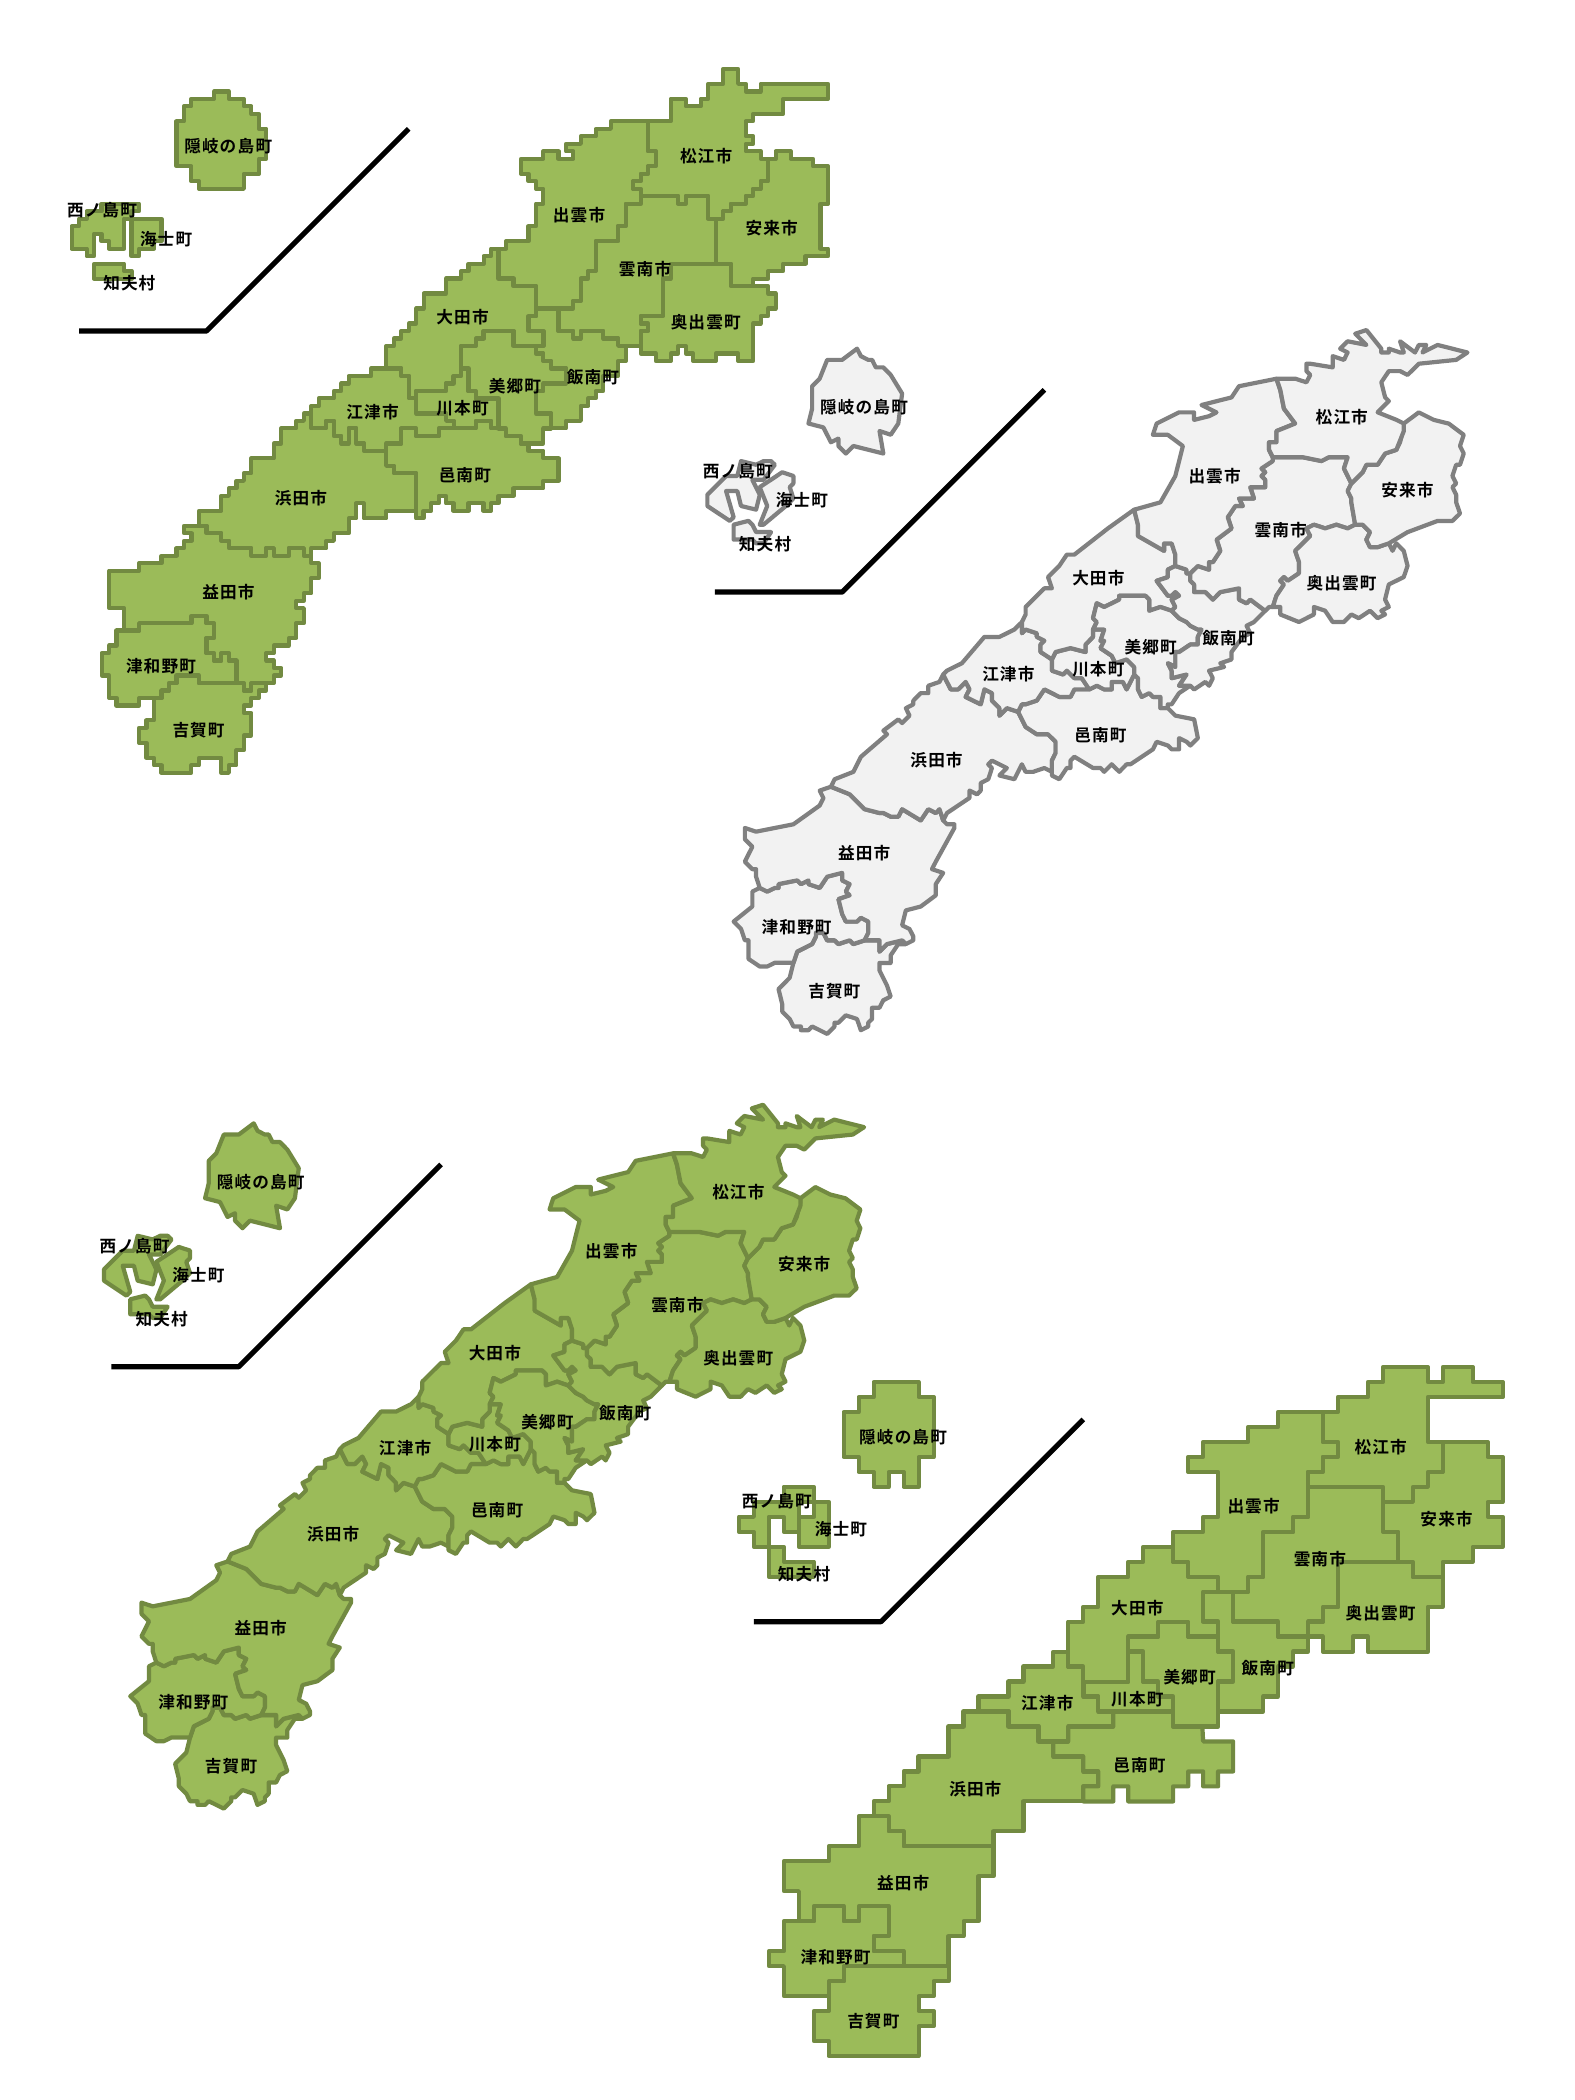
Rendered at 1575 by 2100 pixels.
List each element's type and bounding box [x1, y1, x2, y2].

text_box [686, 389, 1450, 1010]
text_box [71, 68, 829, 388]
text_box [83, 1164, 847, 1785]
text_box [725, 1418, 1489, 2039]
text_box [51, 128, 815, 749]
text_box [707, 329, 1468, 1035]
text_box [738, 1366, 1503, 2057]
text_box [103, 1104, 865, 1365]
text_box [71, 757, 681, 774]
text_box [103, 1792, 720, 1809]
